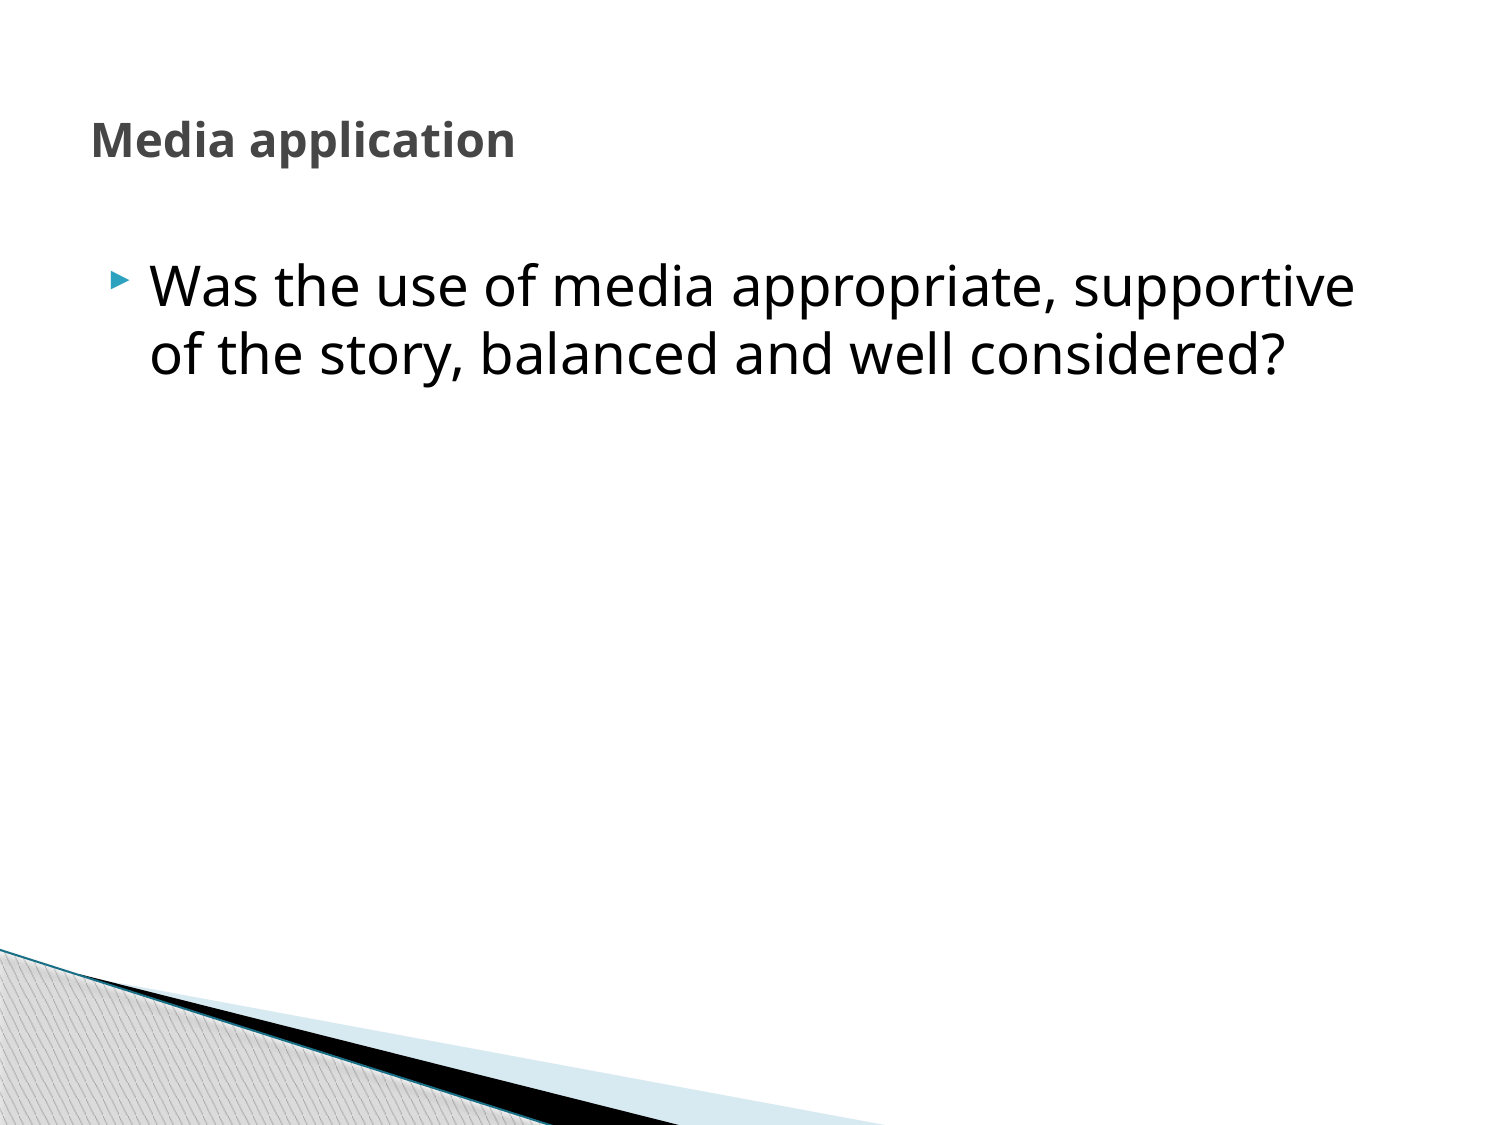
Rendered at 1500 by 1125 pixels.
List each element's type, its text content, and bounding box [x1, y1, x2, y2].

list Was the use of media appropriate, supportive of the story, balanced and well considered? [75, 243, 1425, 986]
title Media application [75, 45, 1425, 233]
